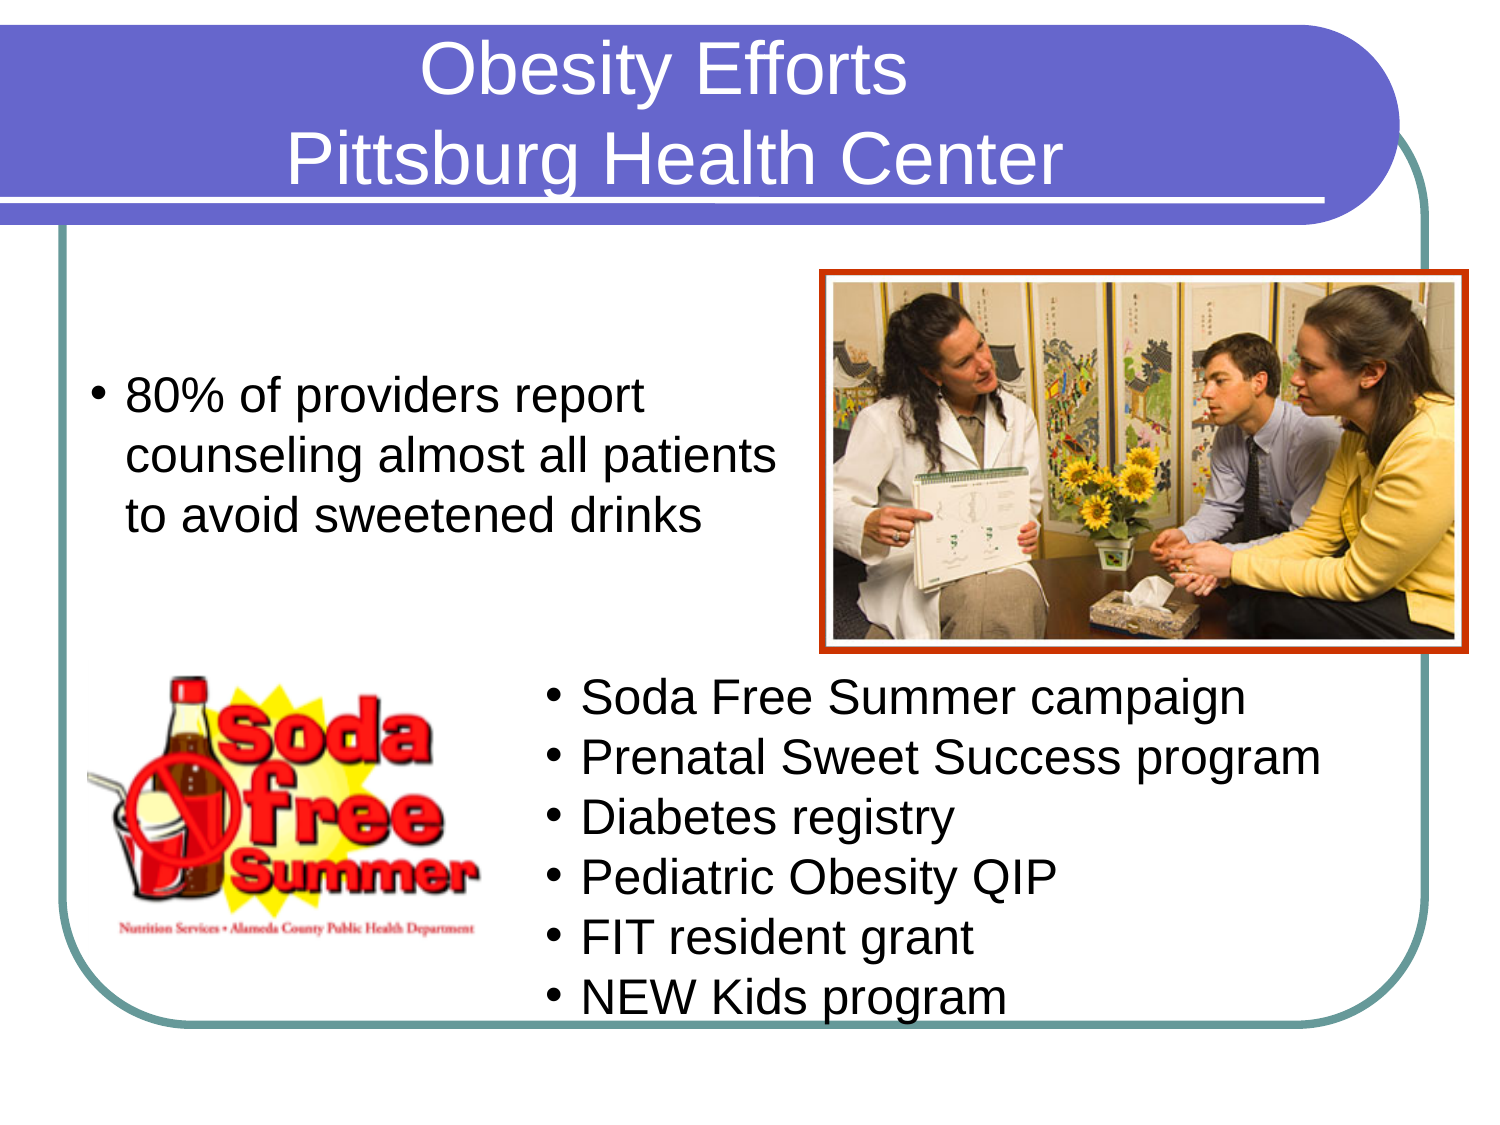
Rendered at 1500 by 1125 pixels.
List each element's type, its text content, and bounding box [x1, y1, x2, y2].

text_box Soda Free Summer campaign Prenatal Sweet Success program Diabetes registry Pediatric Obesity QIP FIT resident grant NEW Kids program [530, 656, 1450, 1032]
text_box 80% of providers report counseling almost all patients to avoid sweetened drinks [74, 354, 813, 610]
picture [87, 660, 515, 963]
picture [824, 274, 1463, 648]
text_box Obesity Efforts Pittsburg Health Center [137, 12, 1213, 208]
